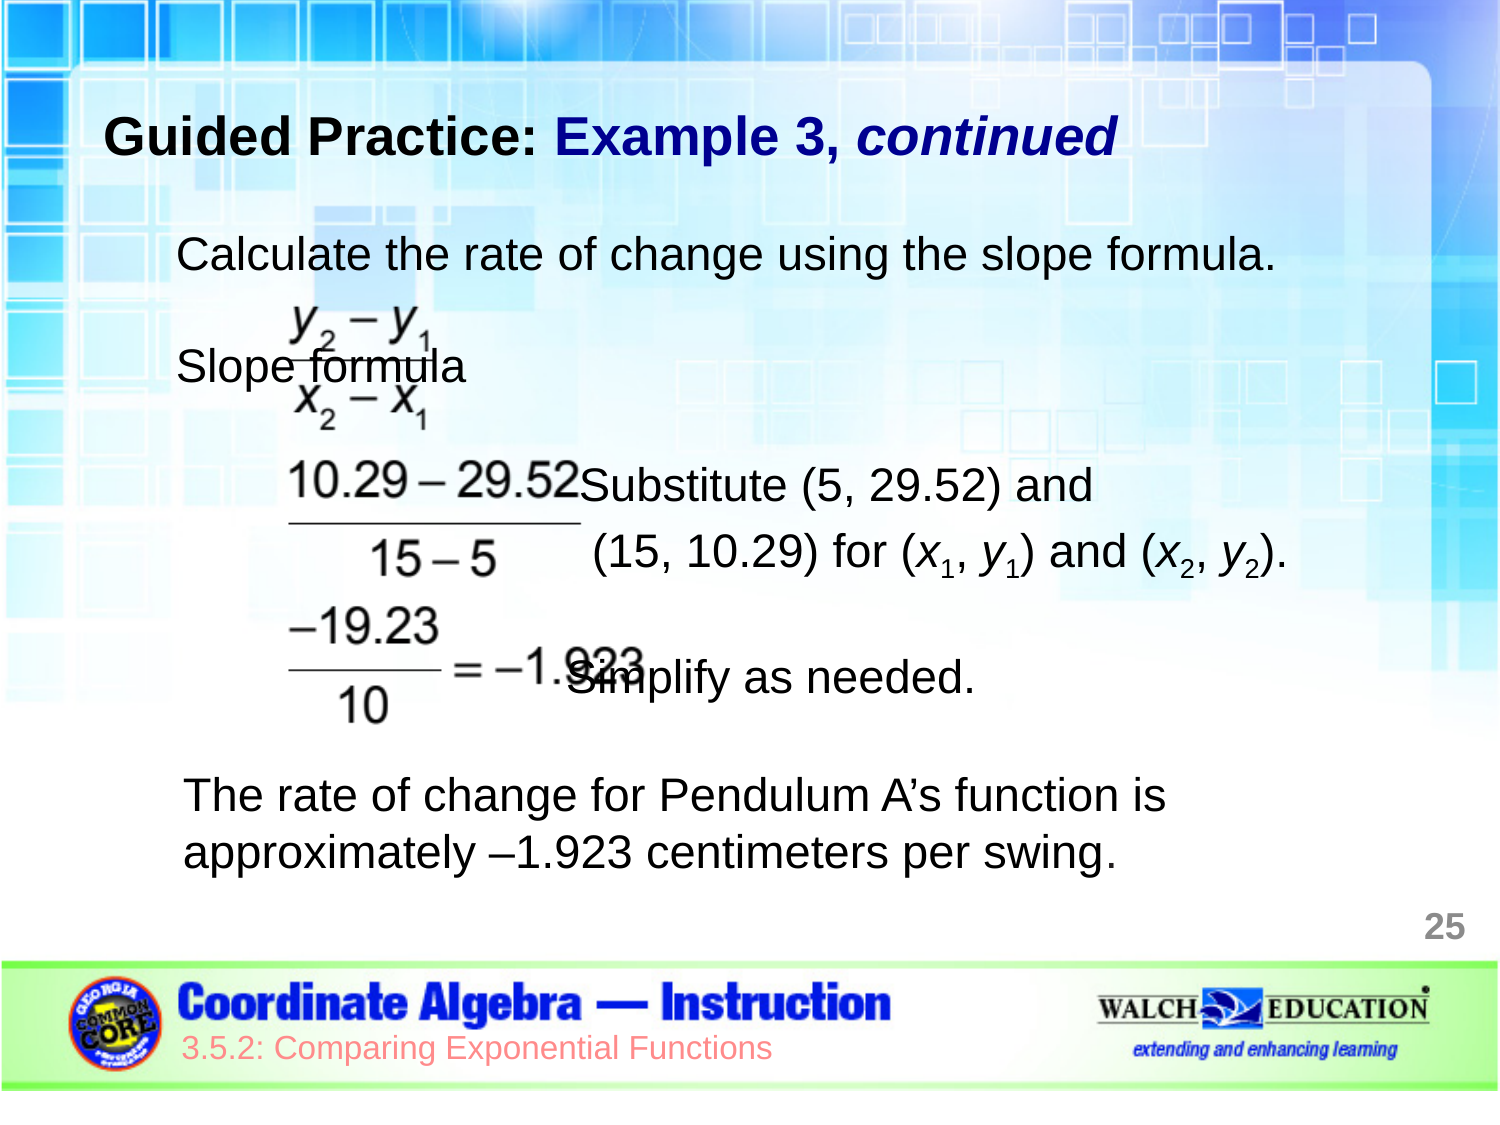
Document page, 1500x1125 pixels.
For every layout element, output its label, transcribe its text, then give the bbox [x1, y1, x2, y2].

slide_number 25 [1361, 901, 1481, 949]
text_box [284, 283, 437, 433]
picture [1, 0, 1500, 1091]
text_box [284, 445, 583, 578]
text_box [284, 592, 648, 725]
text_box Guided Practice: Example 3, continued Calculate the rate of change using the slope formula. Slope formula Substitute (5, 29.52) and (15, 10.29) for (x1, y1) and (x2, y2). Simplify as needed. The rate of change for Pendulum A’s function is approximately –1.923 centimeters per swing. [88, 93, 1390, 914]
footer 3.5.2: Comparing Exponential Functions [166, 1024, 1080, 1069]
